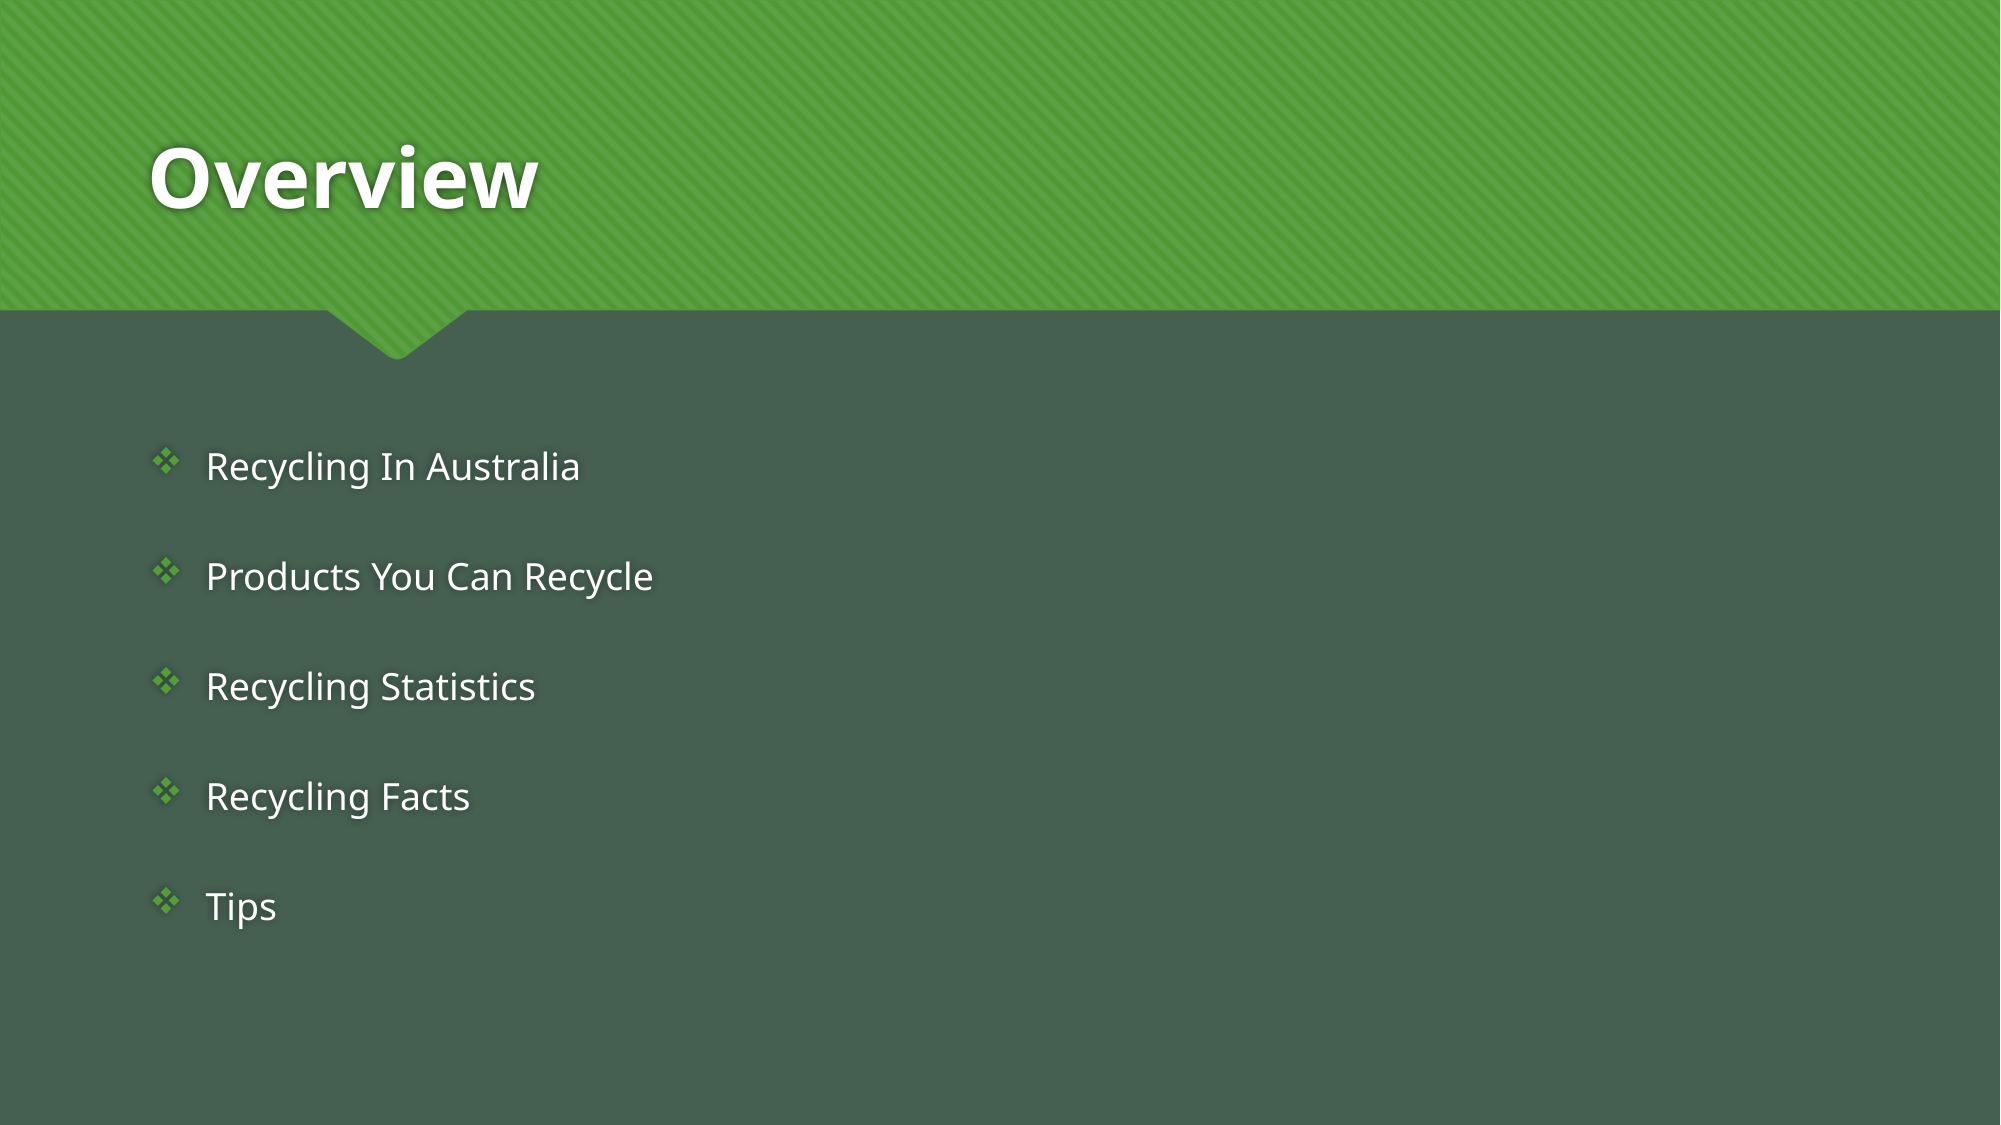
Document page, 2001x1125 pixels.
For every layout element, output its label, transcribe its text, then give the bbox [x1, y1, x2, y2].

list Recycling In Australia Products You Can Recycle Recycling Statistics Recycling Facts Tips [134, 364, 902, 962]
title Overview [132, 73, 1868, 233]
